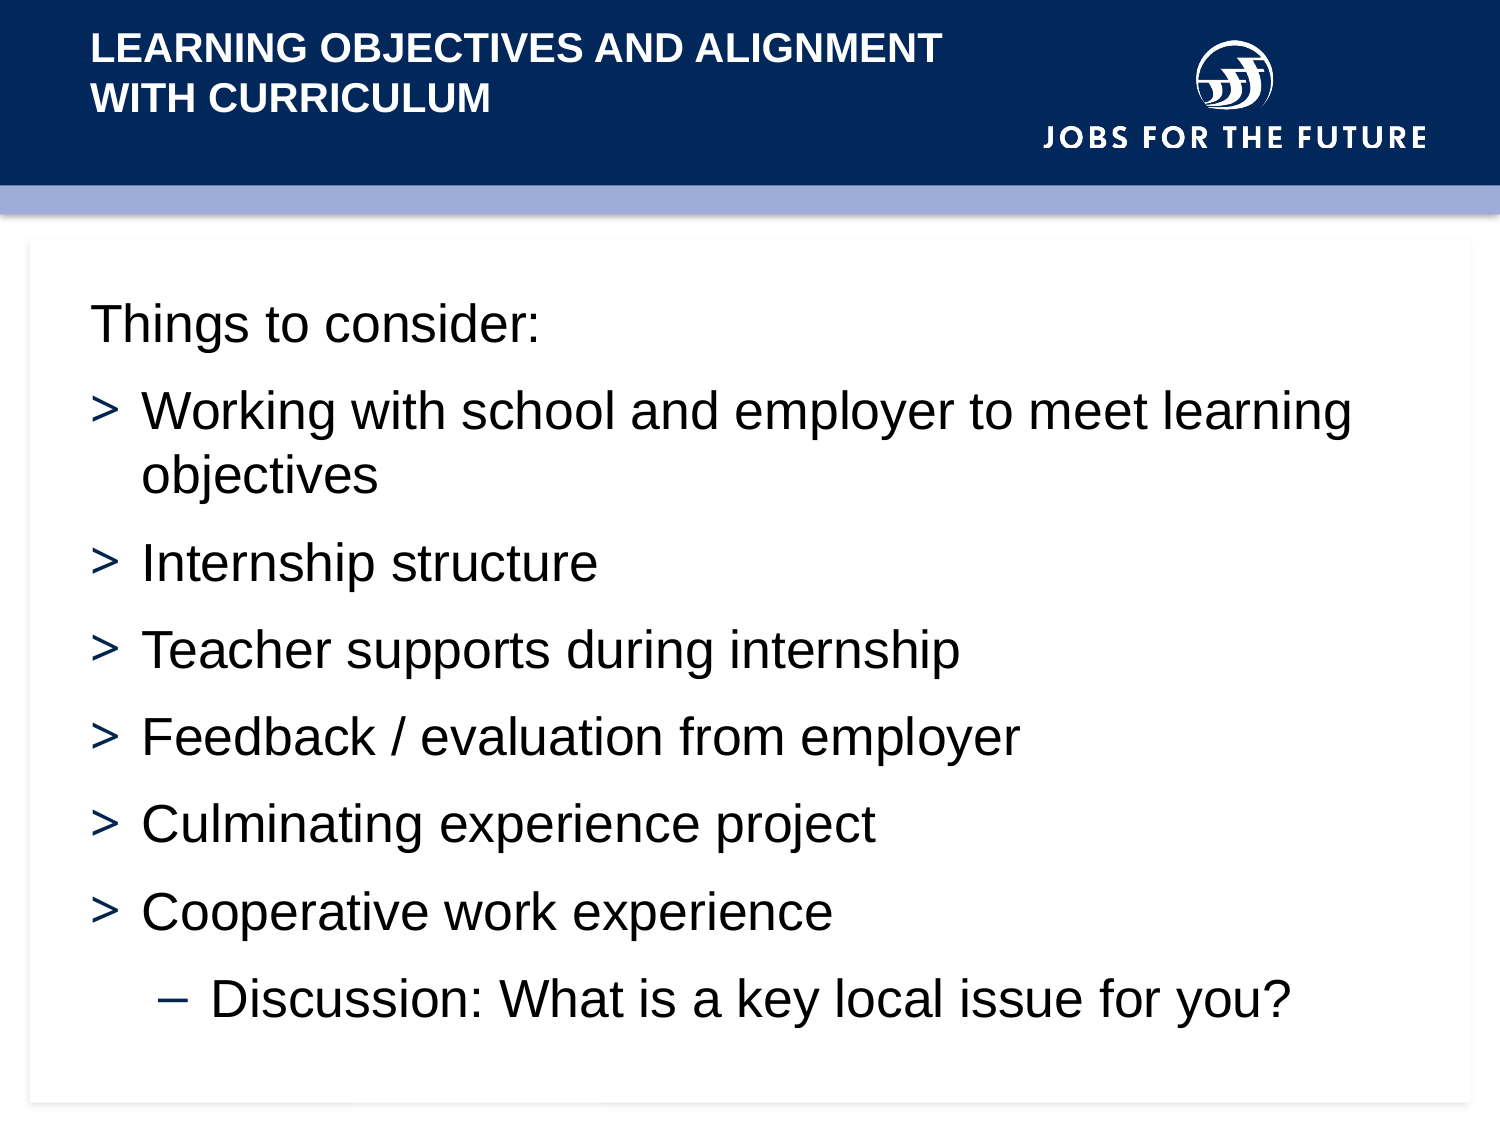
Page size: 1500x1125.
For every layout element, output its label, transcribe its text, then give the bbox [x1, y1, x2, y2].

list Things to consider: Working with school and employer to meet learning objectives Internship structure Teacher supports during internship Feedback / evaluation from employer Culminating experience project Cooperative work experience Discussion: What is a key local issue for you? [75, 281, 1425, 1041]
title Learning objectives and alignment with curriculum [75, 45, 1013, 188]
